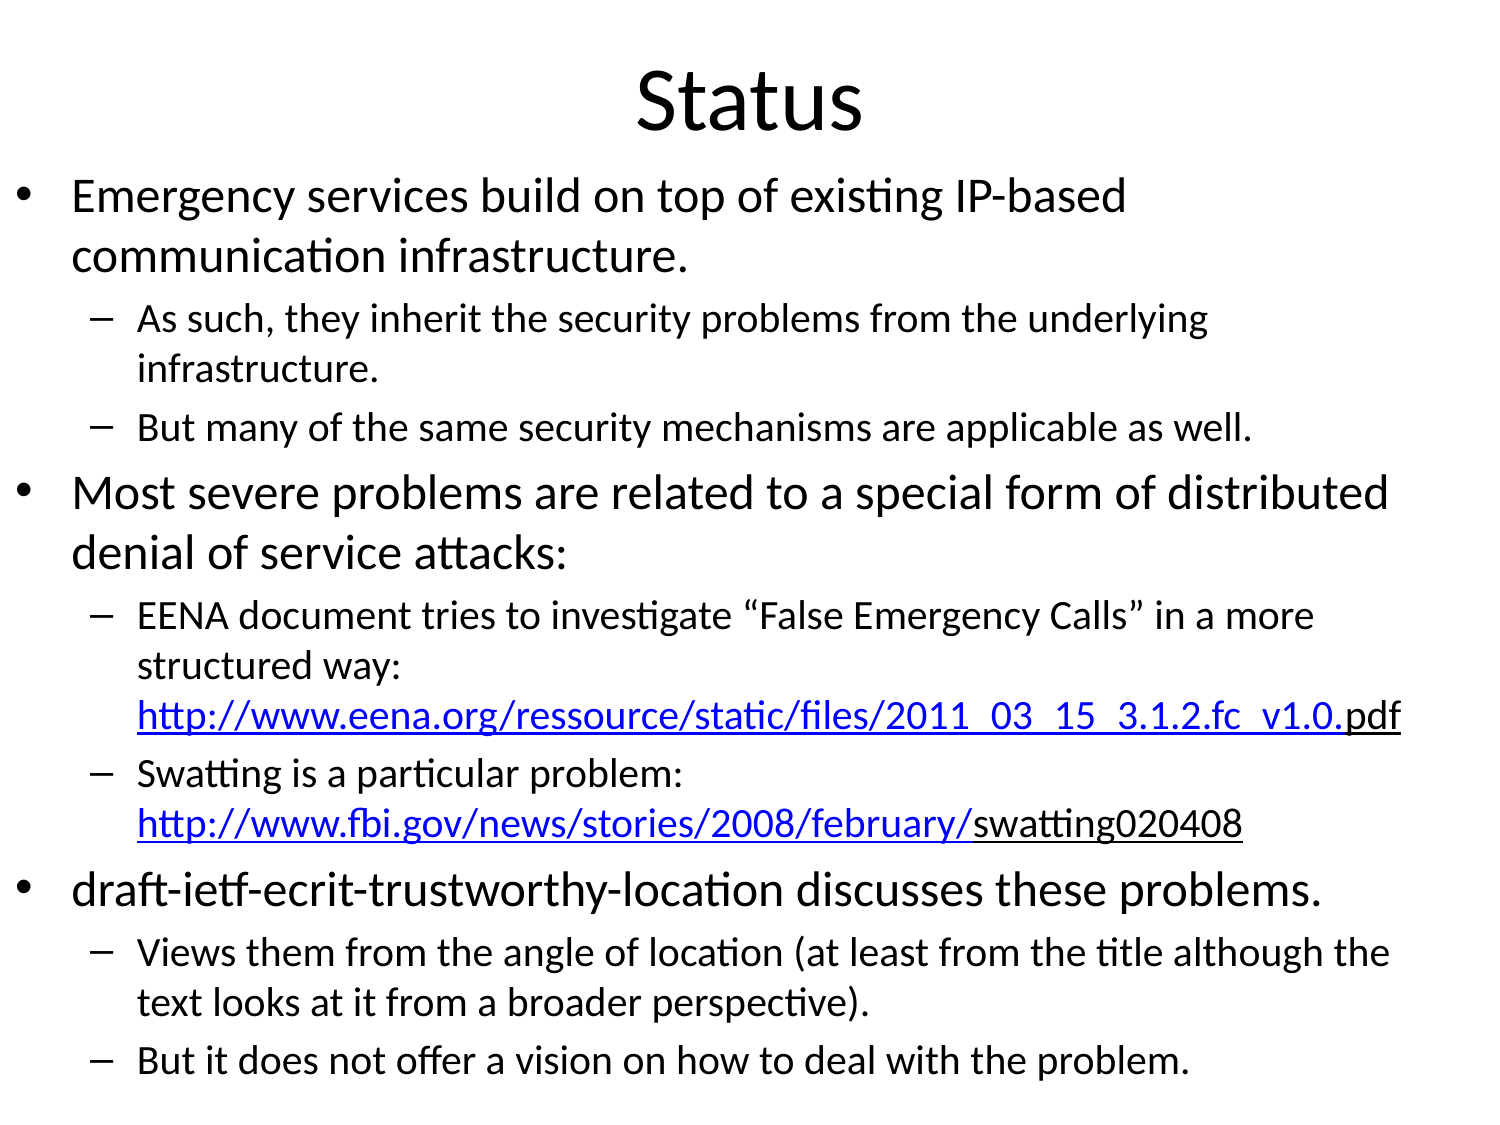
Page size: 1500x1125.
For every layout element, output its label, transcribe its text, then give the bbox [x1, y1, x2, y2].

title Status [75, 0, 1425, 155]
list Emergency services build on top of existing IP-based communication infrastructure. As such, they inherit the security problems from the underlying infrastructure. But many of the same security mechanisms are applicable as well. Most severe problems are related to a special form of distributed denial of service attacks: EENA document tries to investigate “False Emergency Calls” in a more structured way: http://www.eena.org/ressource/static/files/2011_03_15_3.1.2.fc_v1.0.pdf Swatting is a particular problem: http://www.fbi.gov/news/stories/2008/february/swatting020408 draft-ietf-ecrit-trustworthy-location discusses these problems. Views them from the angle of location (at least from the title although the text looks at it from a broader perspective). But it does not offer a vision on how to deal with the problem. [0, 155, 1425, 898]
